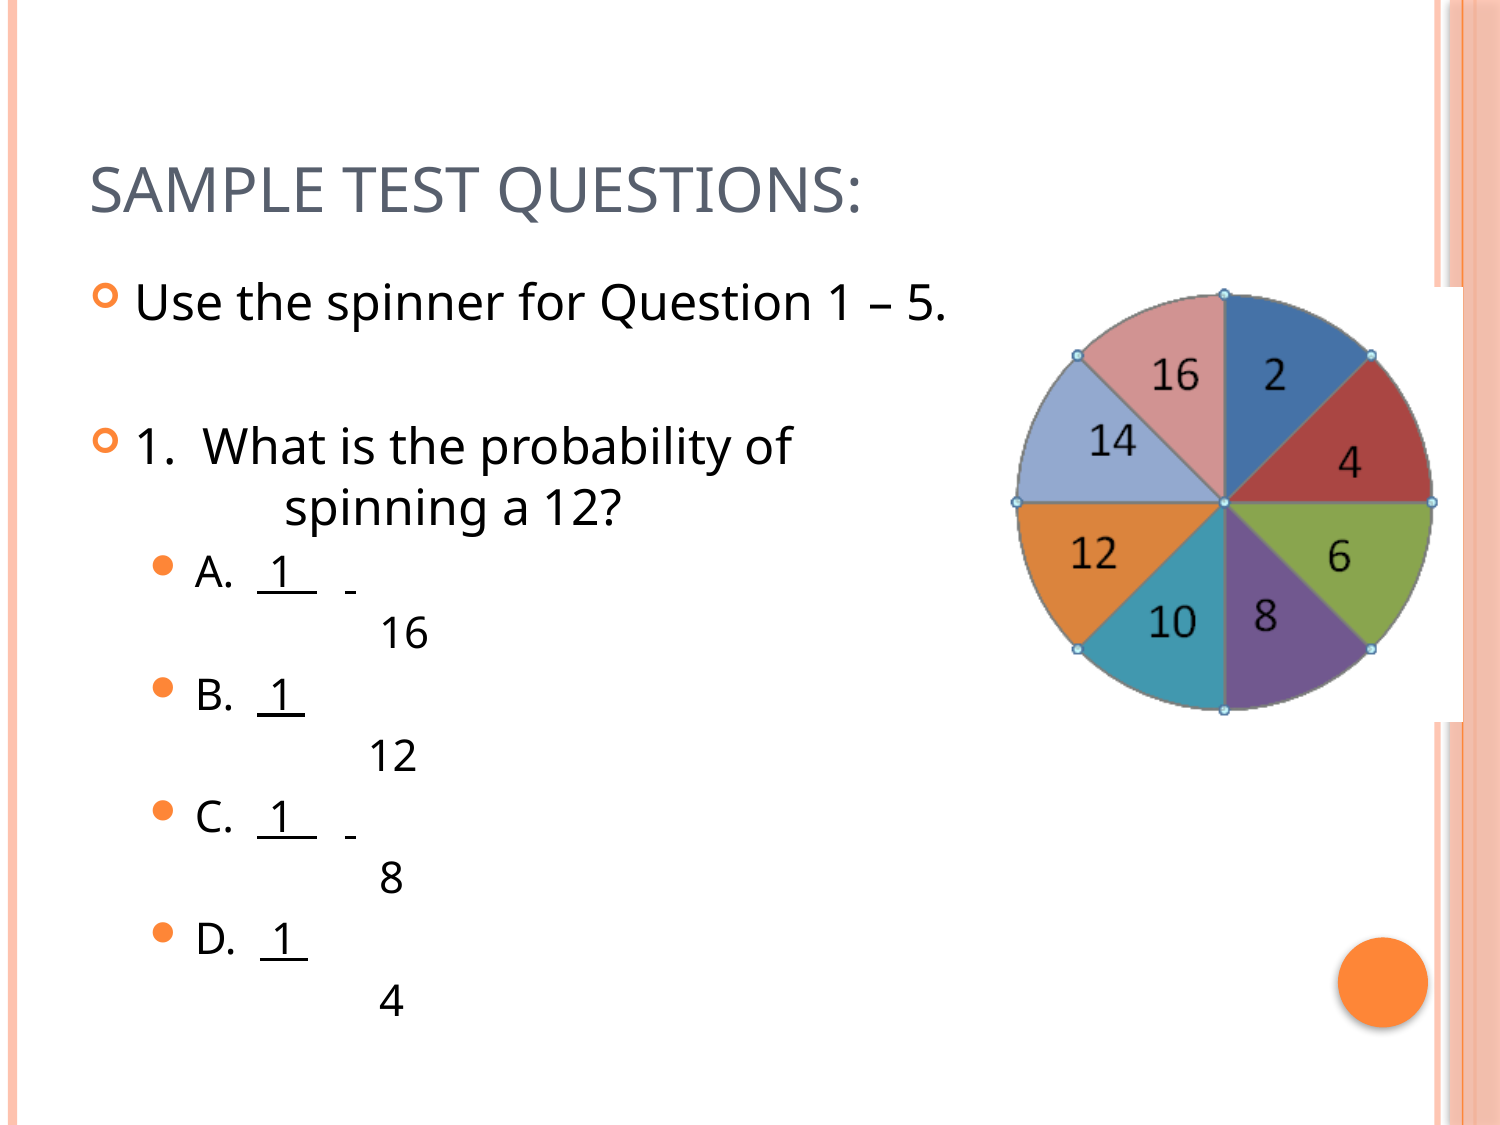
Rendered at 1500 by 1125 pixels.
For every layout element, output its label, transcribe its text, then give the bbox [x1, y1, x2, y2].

list Use the spinner for Question 1 – 5. 1. What is the probability of spinning a 12? A. 1 16 B. 1 12 C. 1 8 D. 1 4 [75, 262, 1300, 1062]
title Sample Test Questions: [75, 45, 1300, 233]
picture [974, 286, 1463, 723]
